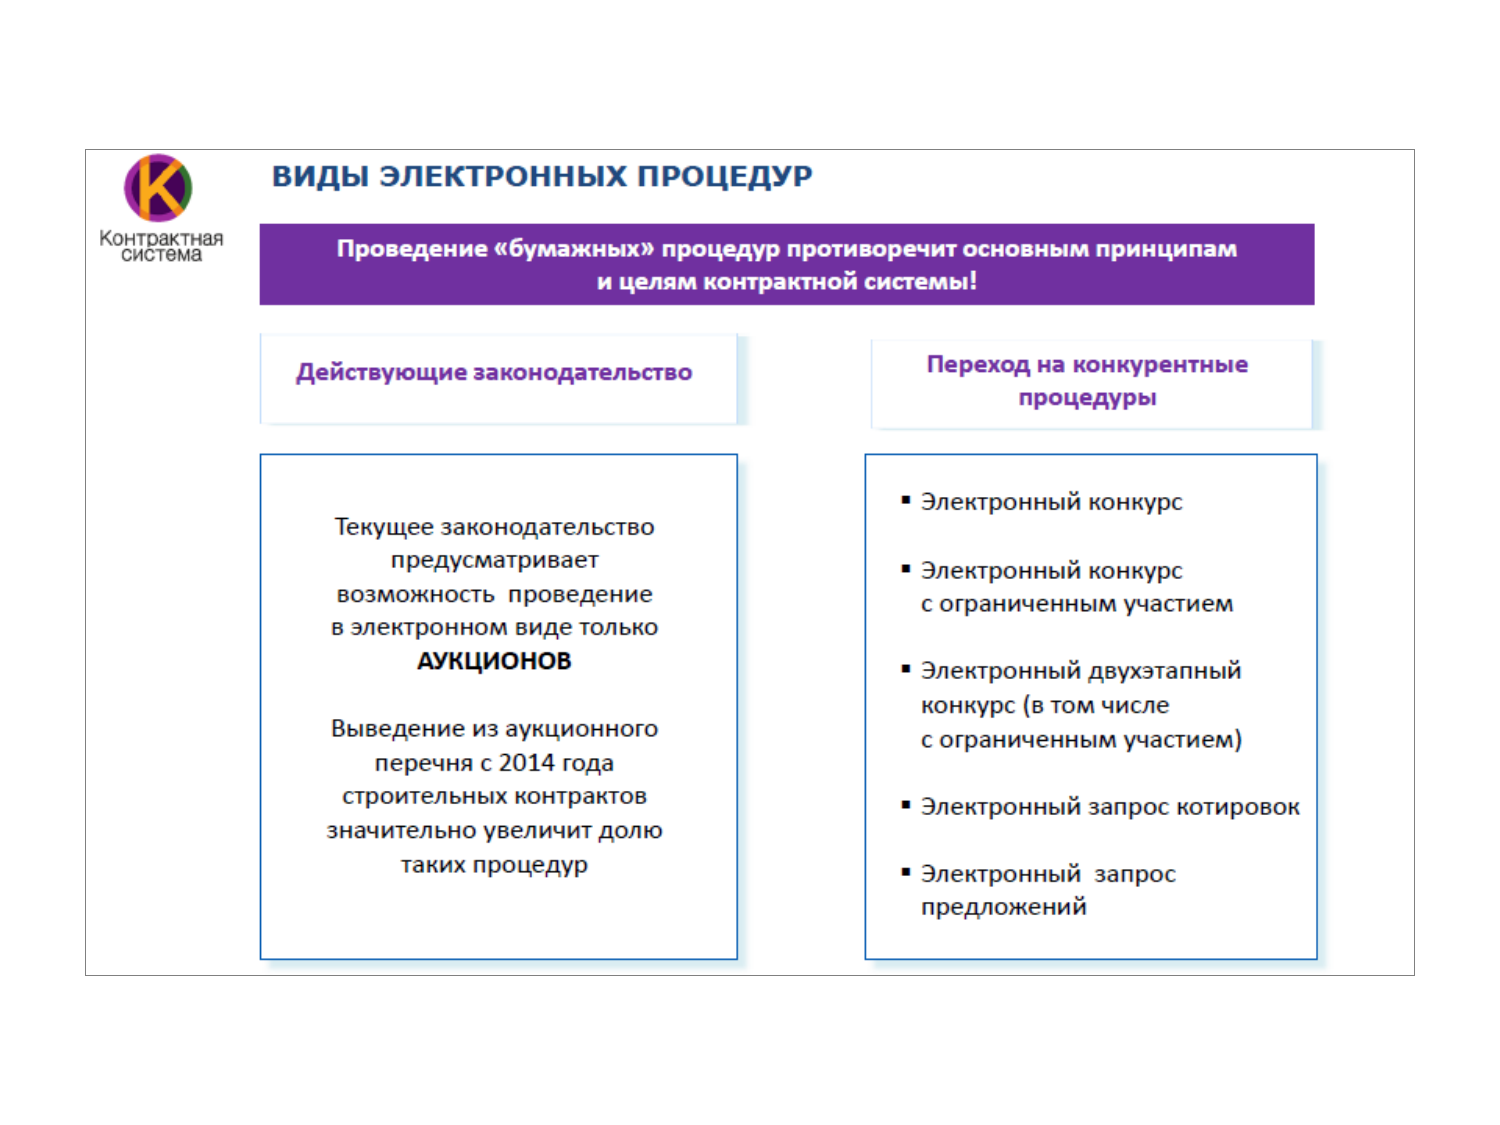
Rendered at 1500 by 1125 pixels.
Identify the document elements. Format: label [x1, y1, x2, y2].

picture [84, 148, 1416, 976]
